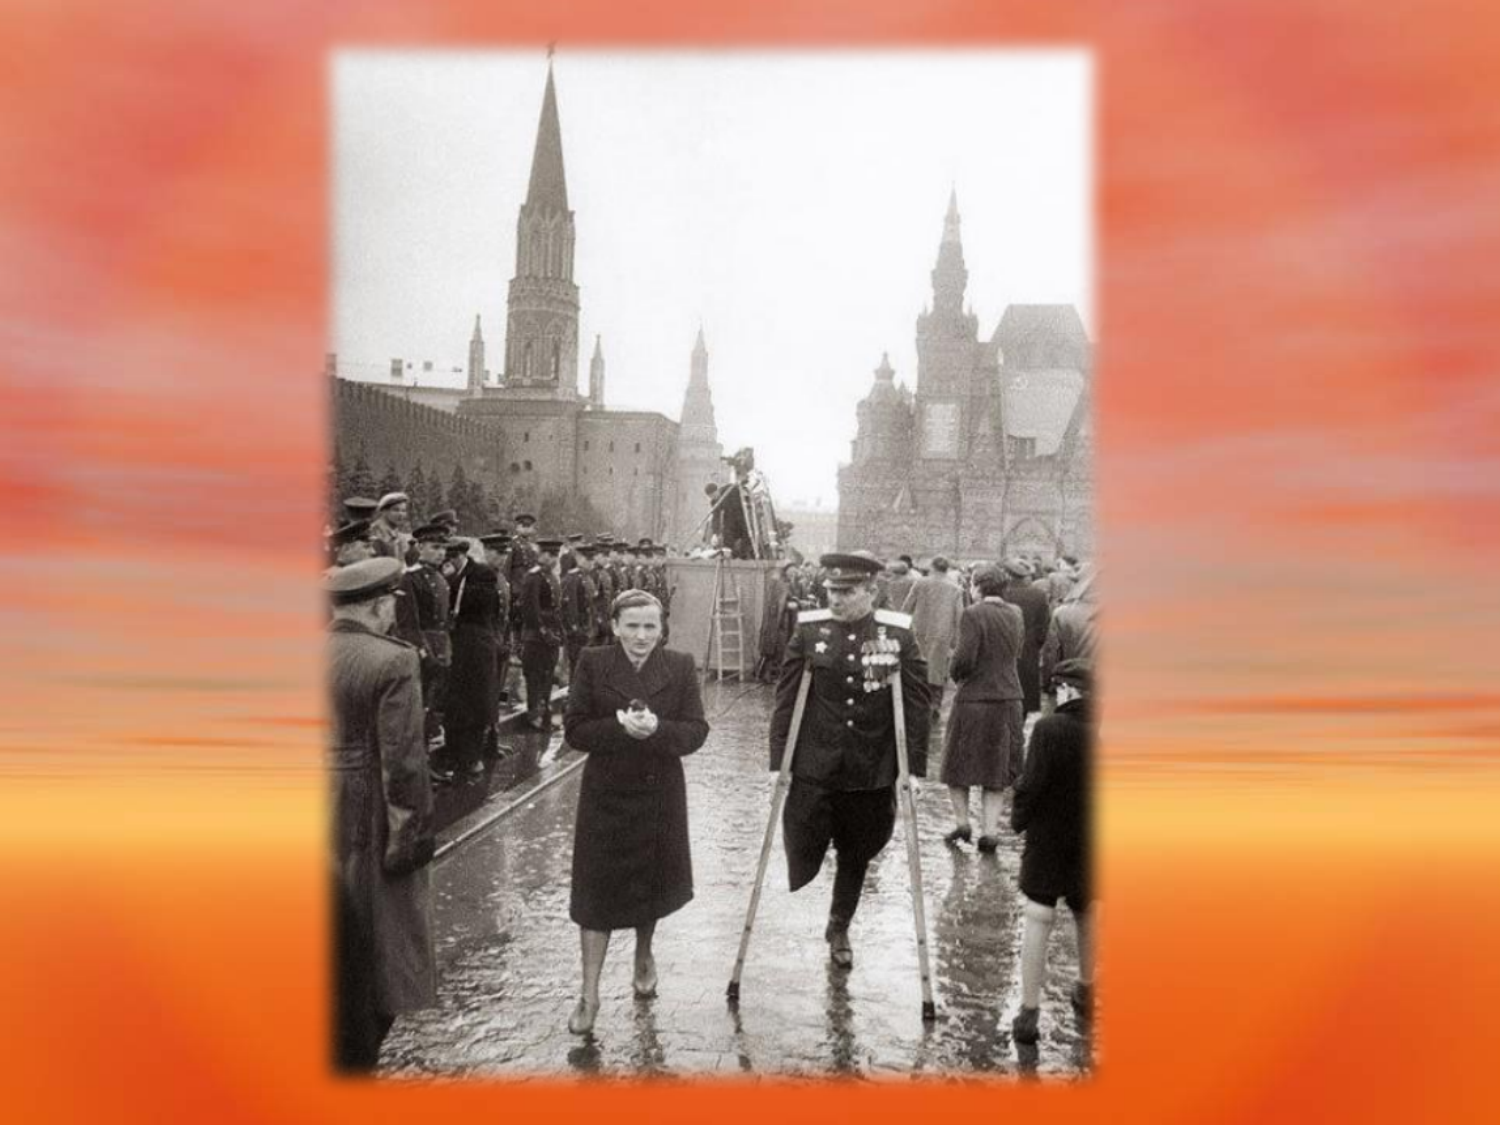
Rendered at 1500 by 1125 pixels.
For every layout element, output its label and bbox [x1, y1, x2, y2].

list [312, 30, 1112, 1096]
picture [0, 0, 1500, 1125]
